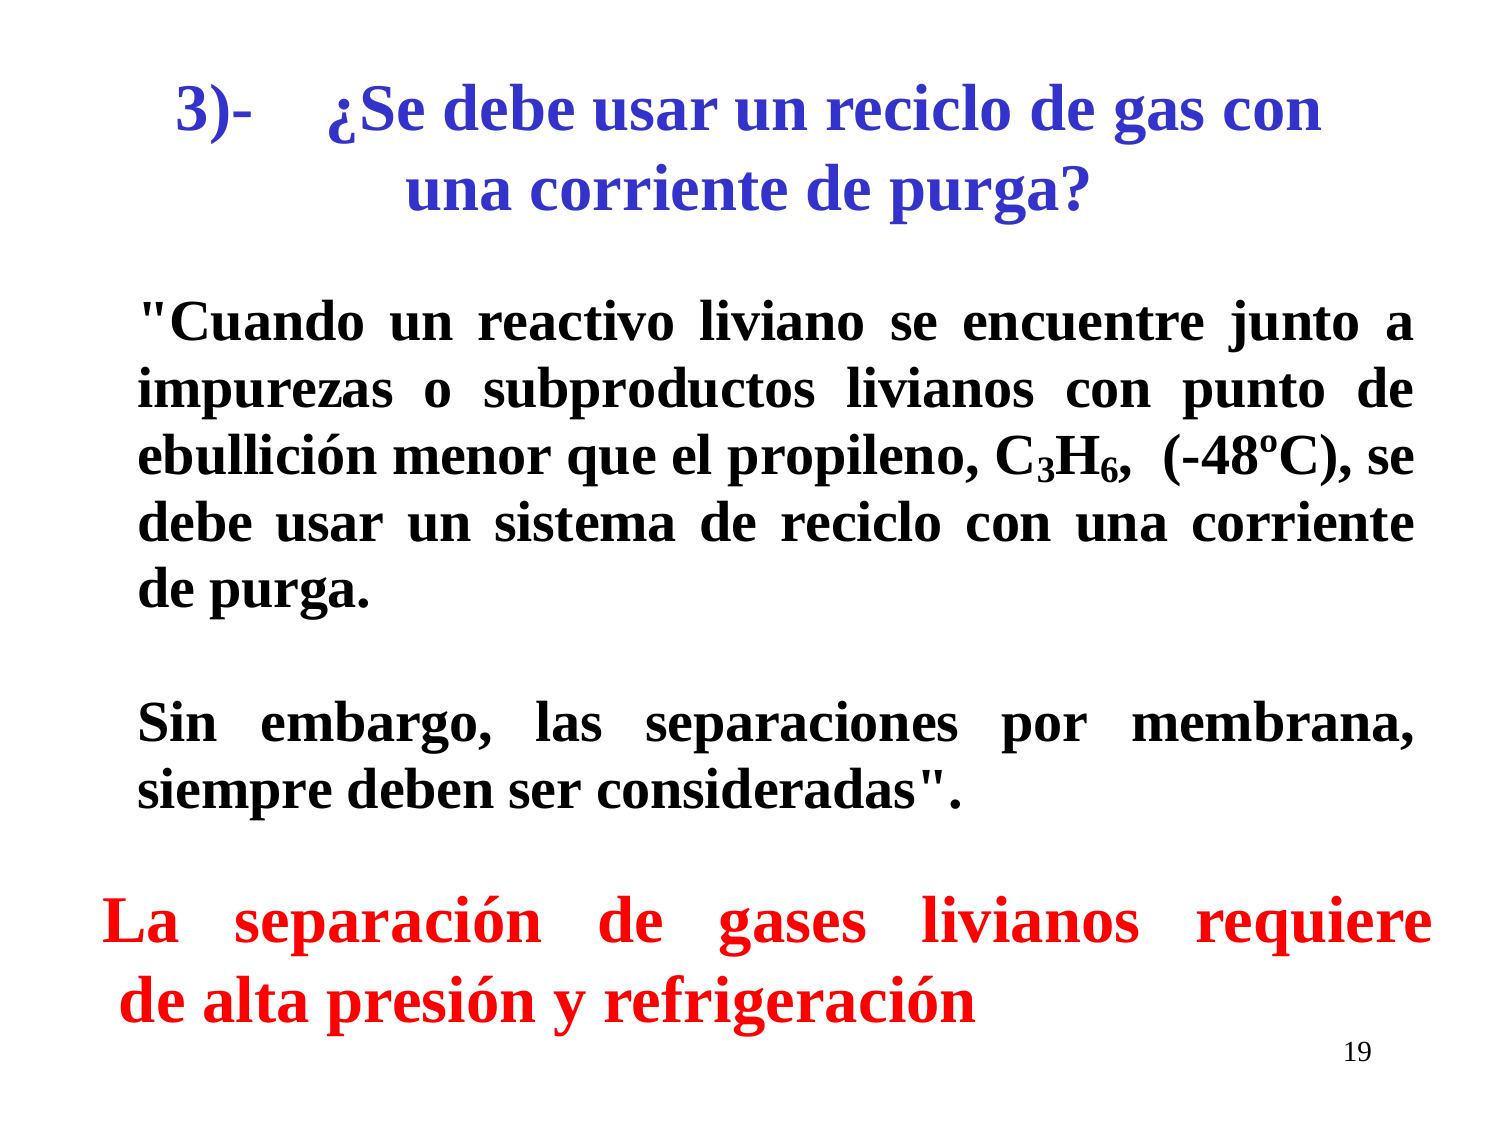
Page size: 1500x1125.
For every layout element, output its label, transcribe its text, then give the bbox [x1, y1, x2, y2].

slide_number 19 [1074, 1024, 1388, 1101]
title 3)- ¿Se debe usar un reciclo de gas con una corriente de purga? [112, 49, 1388, 238]
text_box La separación de gases livianos requiere de alta presión y refrigeración [87, 862, 1450, 1050]
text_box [137, 287, 1416, 823]
